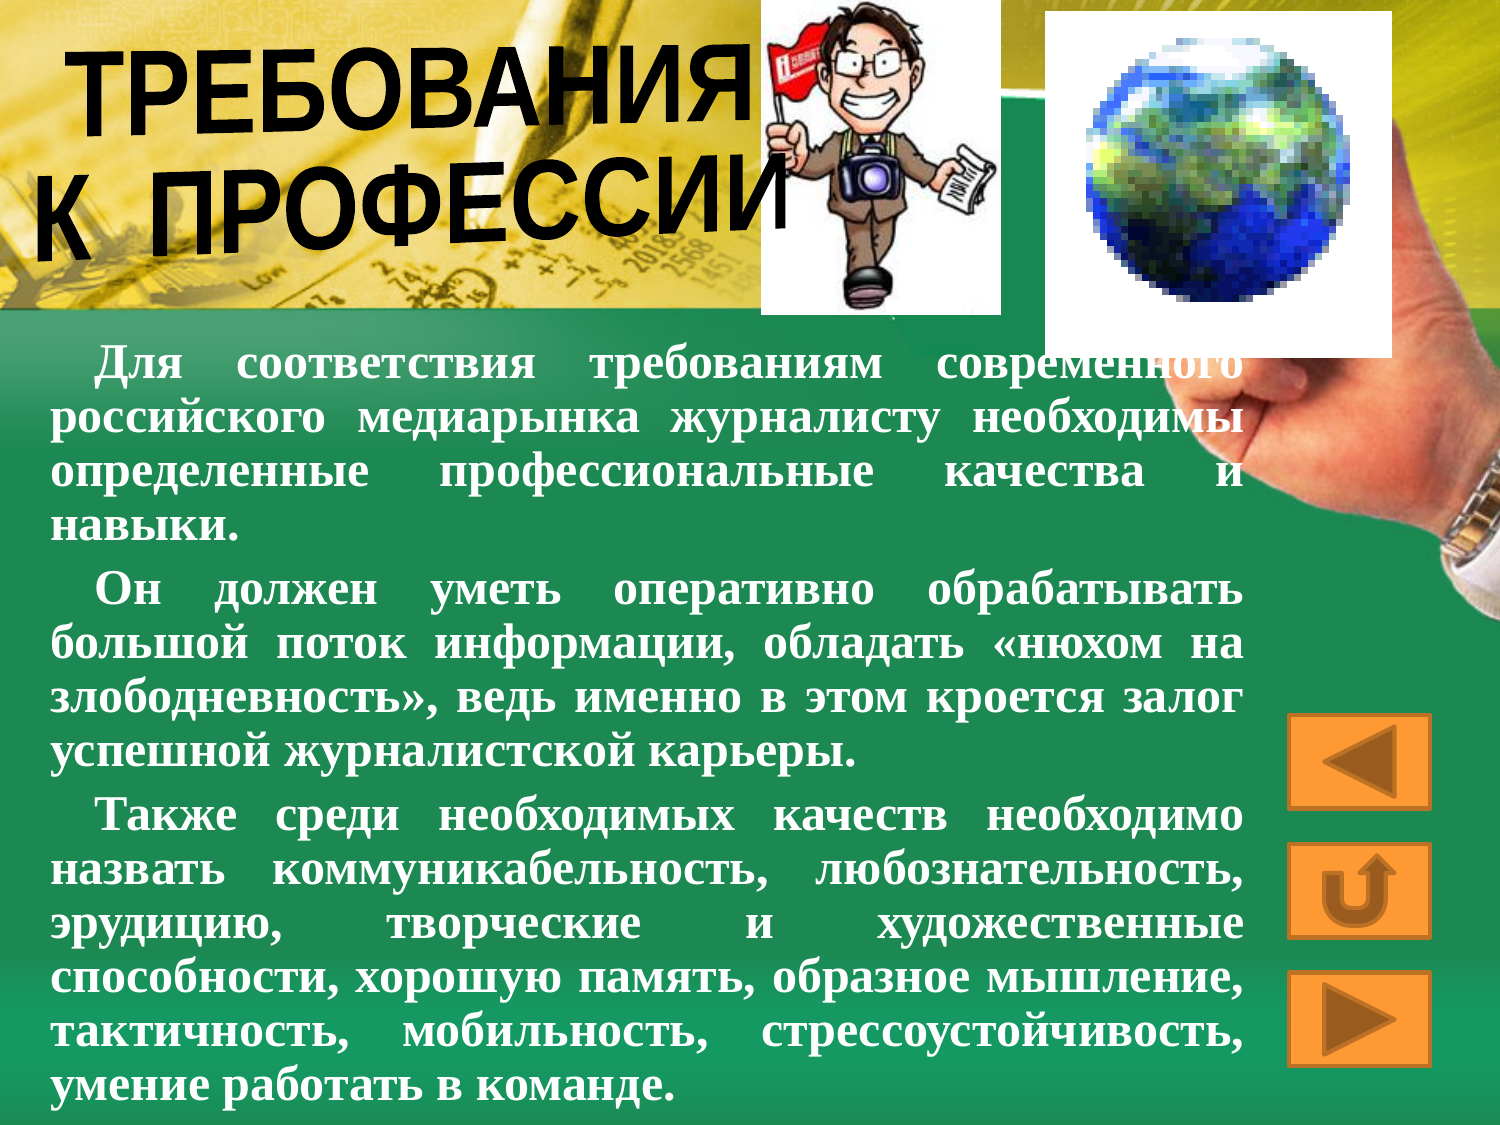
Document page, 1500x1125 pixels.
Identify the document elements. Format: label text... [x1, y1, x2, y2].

text_box [1287, 713, 1432, 811]
picture [0, 0, 1500, 990]
text_box [1287, 970, 1432, 1068]
list Для соответствия требованиям современного российского медиарынка журналисту необходимы определенные профессиональные качества и навыки. Он должен уметь оперативно обрабатывать большой поток информации, обладать «нюхом на злободневность», ведь именно в этом кроется залог успешной журналистской карьеры. Также среди необходимых качеств необходимо назвать коммуникабельность, любознательность, эрудицию, творческие и художественные способности, хорошую память, образное мышление, тактичность, мобильность, стрессоустойчивость, умение работать в команде. [34, 327, 1260, 1085]
text_box [1287, 842, 1432, 940]
